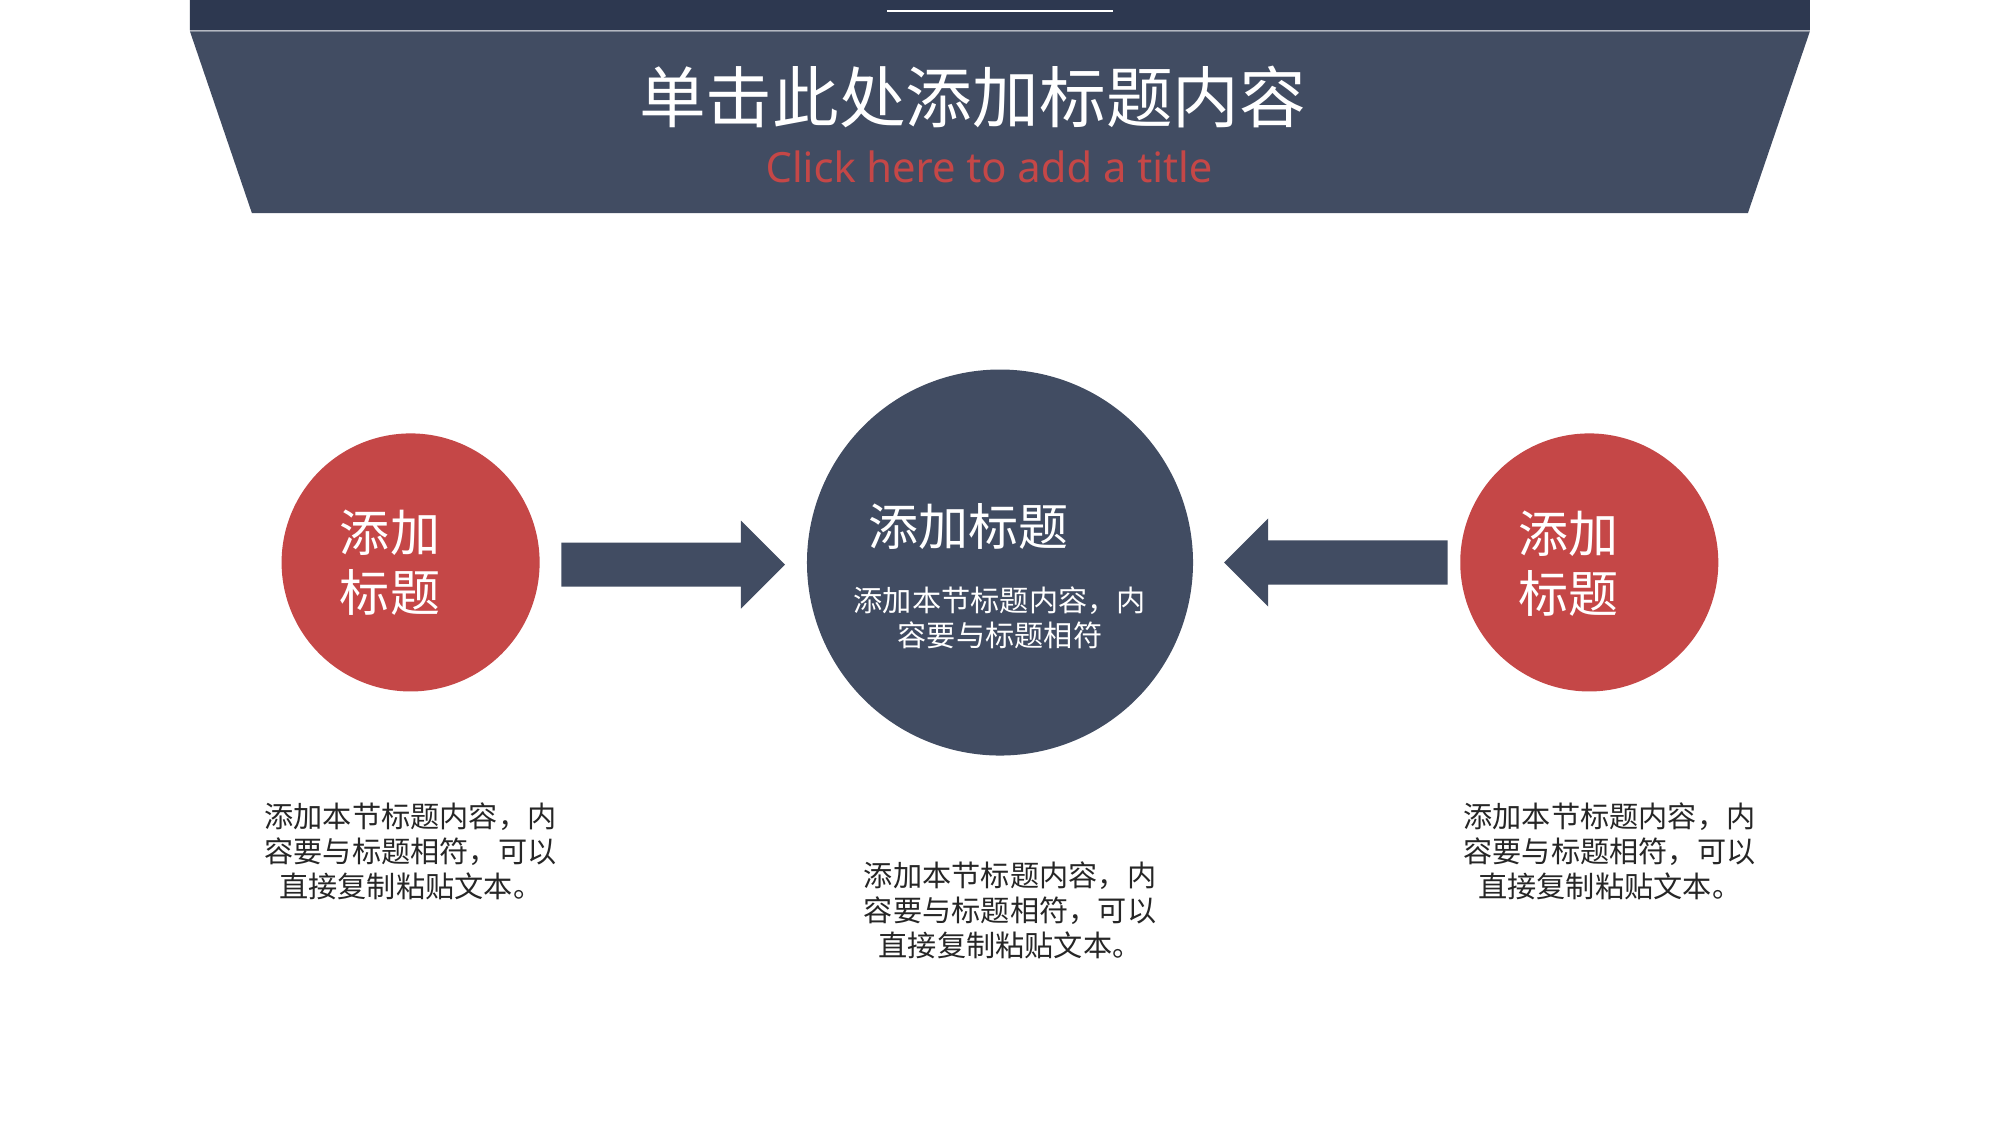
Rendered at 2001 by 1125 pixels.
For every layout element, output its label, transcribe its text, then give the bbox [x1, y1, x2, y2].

text_box 添加本节标题内容，内容要与标题相符，可以直接复制粘贴文本。 [1447, 790, 1772, 911]
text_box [806, 369, 1194, 756]
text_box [281, 433, 540, 692]
text_box 添加本节标题内容，内容要与标题相符，可以直接复制粘贴文本。 [248, 790, 573, 911]
text_box [560, 518, 787, 612]
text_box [189, 0, 1810, 213]
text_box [1460, 433, 1719, 692]
text_box [1222, 515, 1449, 610]
text_box 添加本节标题内容，内容要与标题相符，可以直接复制粘贴文本。 [848, 849, 1173, 970]
